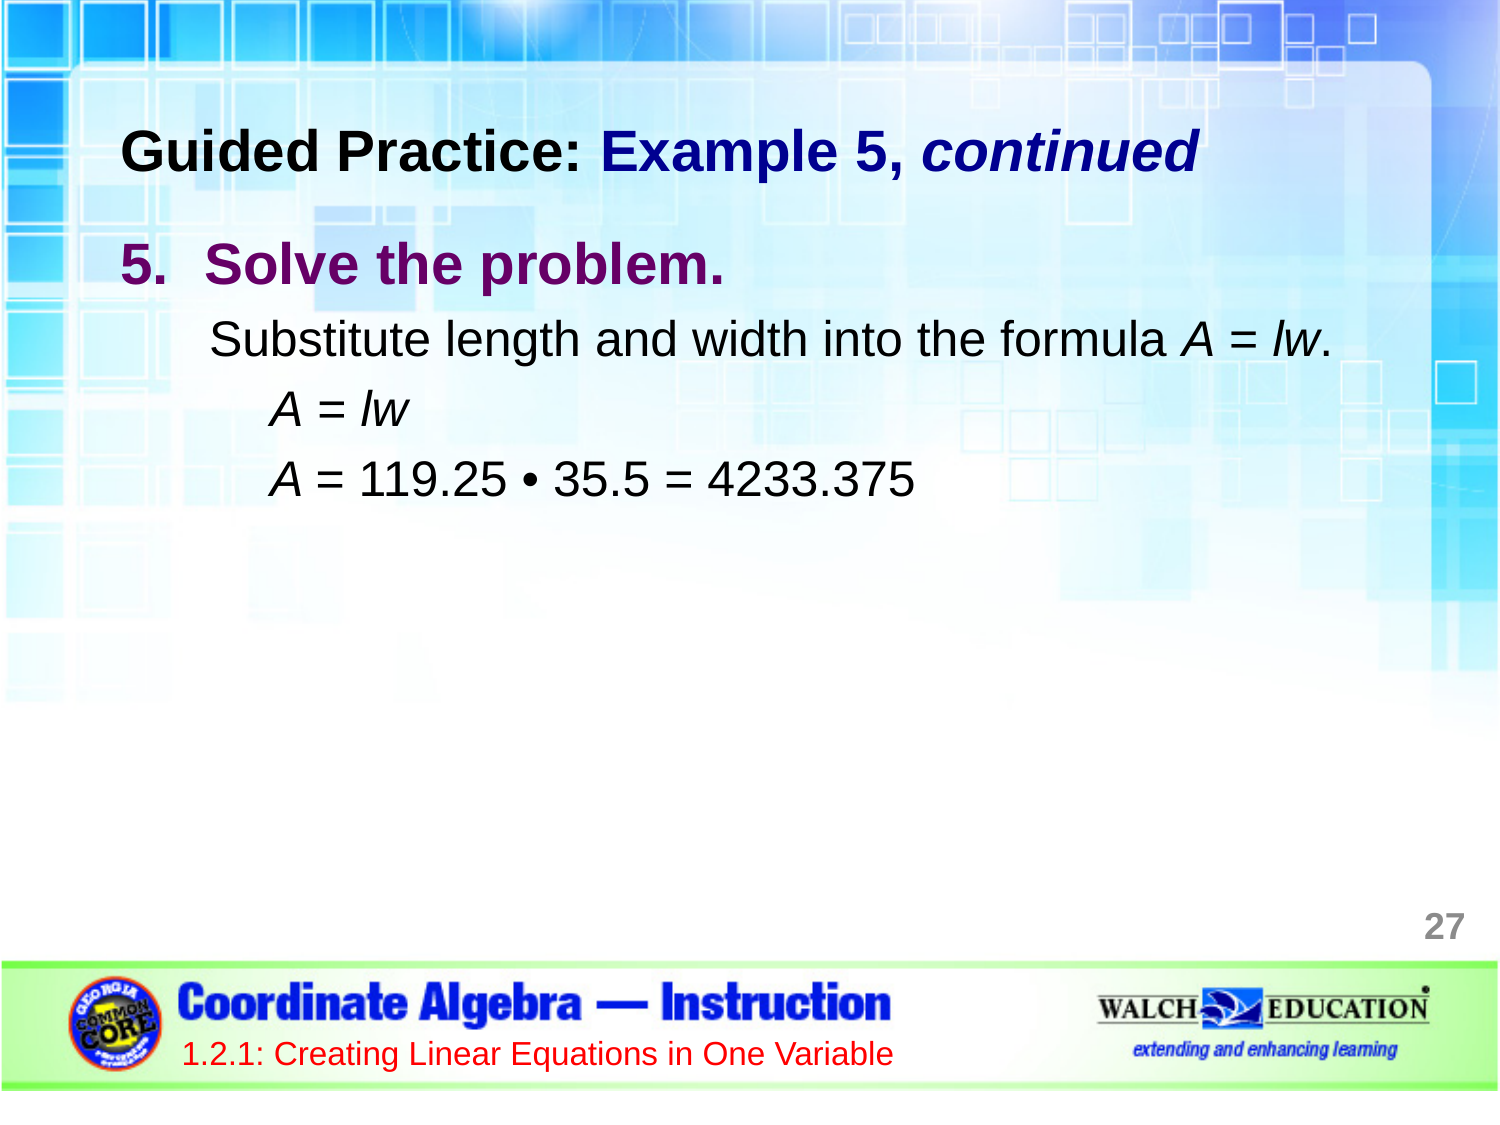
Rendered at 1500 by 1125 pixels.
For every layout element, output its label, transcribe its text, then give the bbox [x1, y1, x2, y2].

picture [1, 0, 1500, 1091]
list 1.2.1: Creating Linear Equations in One Variable [166, 1024, 1074, 1069]
slide_number 27 [1361, 901, 1481, 949]
subtitle Guided Practice: Example 5, continued Solve the problem. Substitute length and width into the formula A = lw. A = lw A = 119.25 • 35.5 = 4233.375 [105, 105, 1394, 925]
